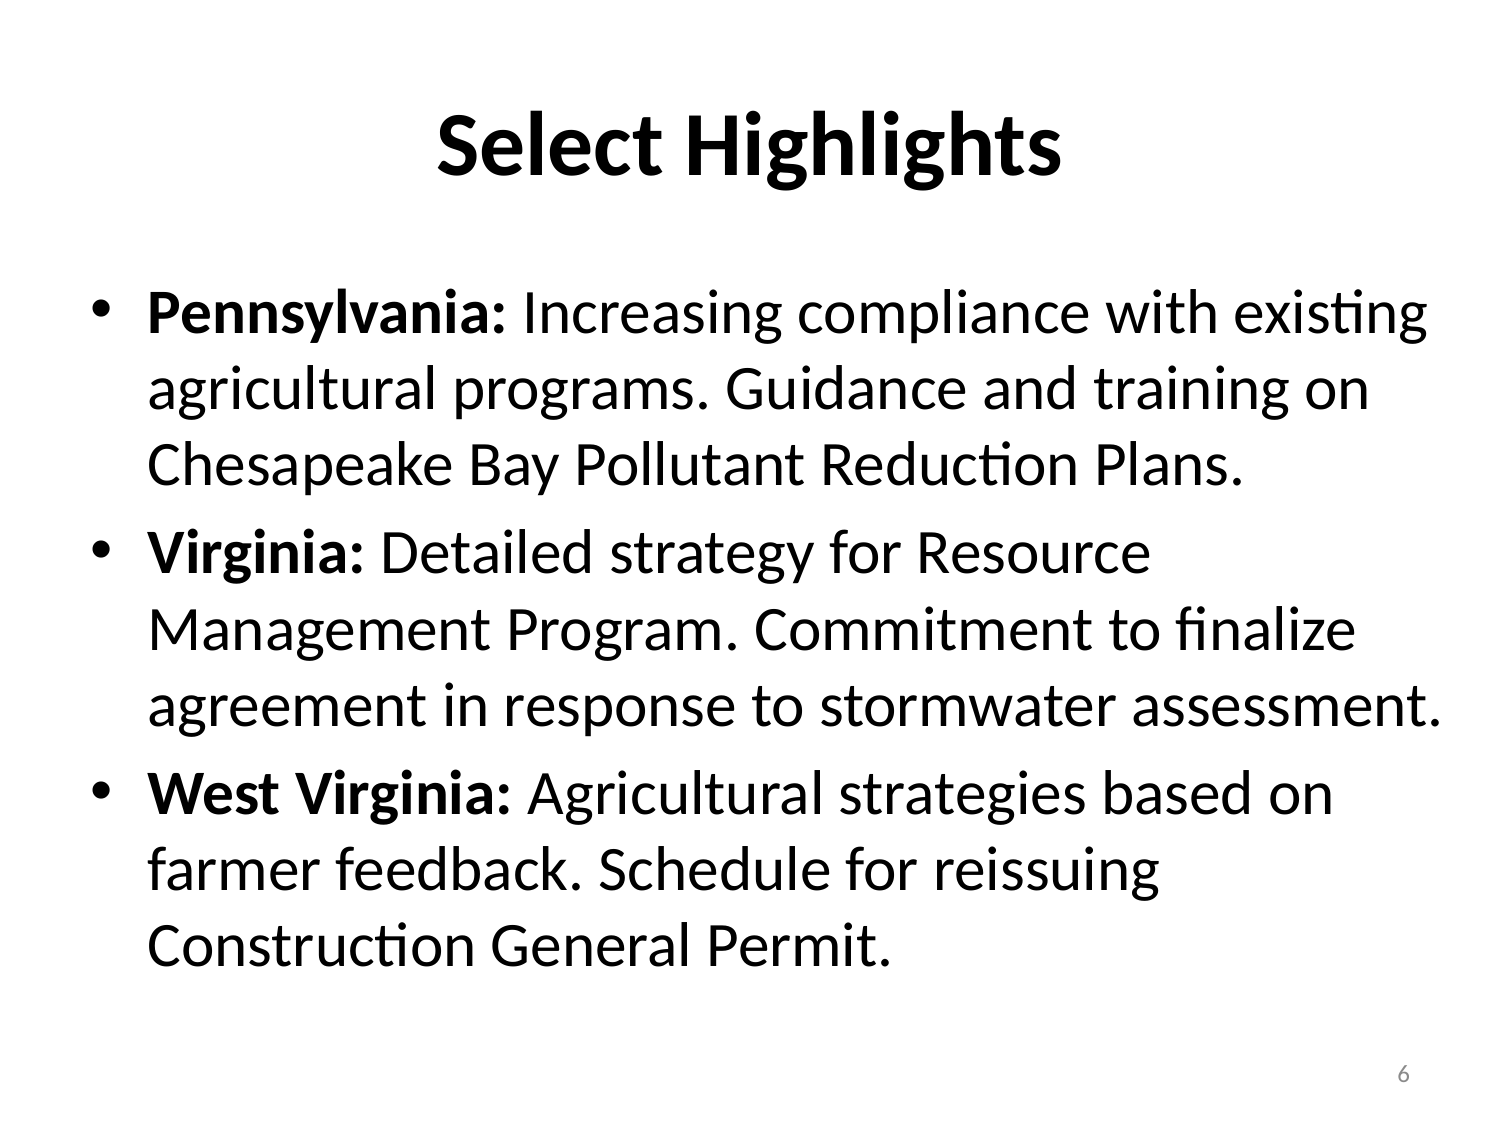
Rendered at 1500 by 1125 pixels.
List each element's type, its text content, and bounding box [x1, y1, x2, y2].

title Select Highlights [75, 45, 1425, 233]
list Pennsylvania: Increasing compliance with existing agricultural programs. Guidance and training on Chesapeake Bay Pollutant Reduction Plans. Virginia: Detailed strategy for Resource Management Program. Commitment to finalize agreement in response to stormwater assessment. West Virginia: Agricultural strategies based on farmer feedback. Schedule for reissuing Construction General Permit. [75, 262, 1463, 1005]
slide_number 6 [1074, 1042, 1425, 1103]
